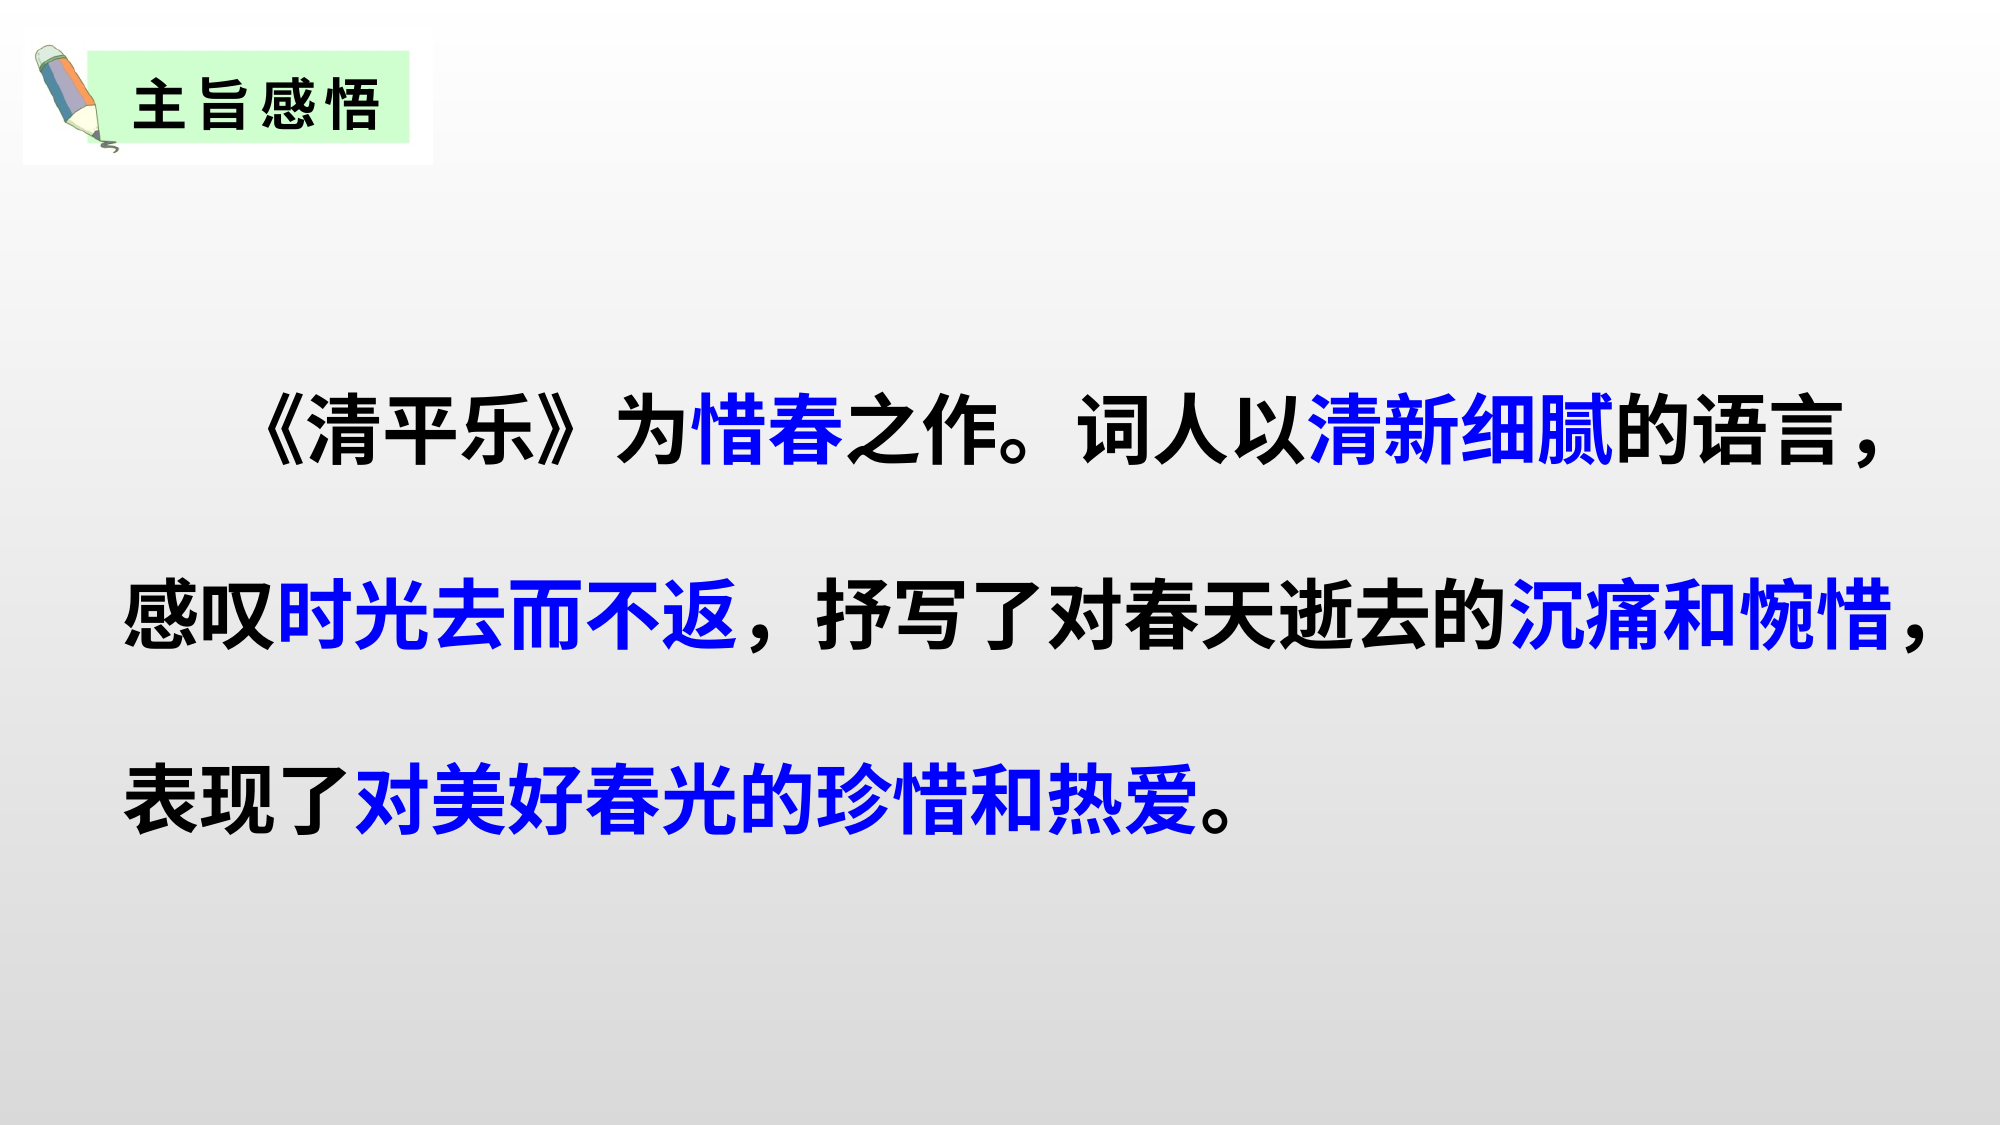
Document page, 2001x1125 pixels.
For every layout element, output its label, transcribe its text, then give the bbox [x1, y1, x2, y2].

picture [23, 27, 433, 165]
text_box 《清平乐》为惜春之作。词人以清新细腻的语言，感叹时光去而不返，抒写了对春天逝去的沉痛和惋惜，表现了对美好春光的珍惜和热爱。 [102, 279, 1930, 854]
